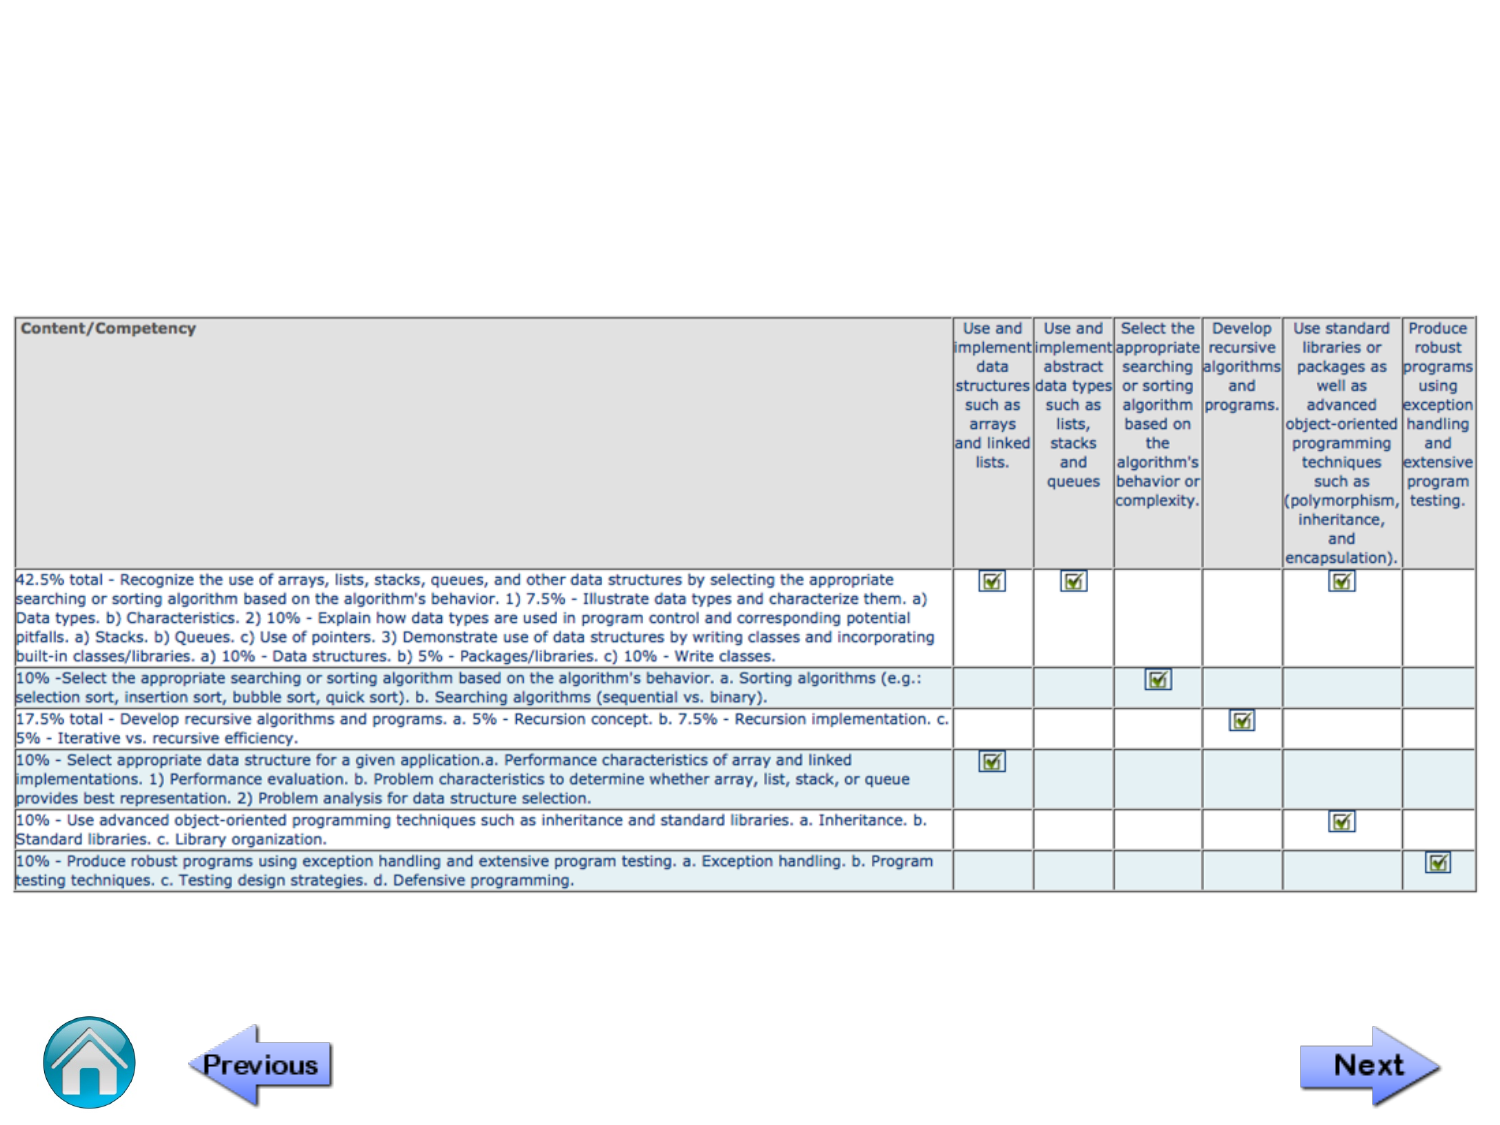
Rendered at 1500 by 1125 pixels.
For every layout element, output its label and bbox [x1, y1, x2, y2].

picture [1299, 1025, 1447, 1113]
picture [37, 1009, 141, 1113]
picture [187, 1023, 338, 1113]
list [0, 301, 1488, 913]
